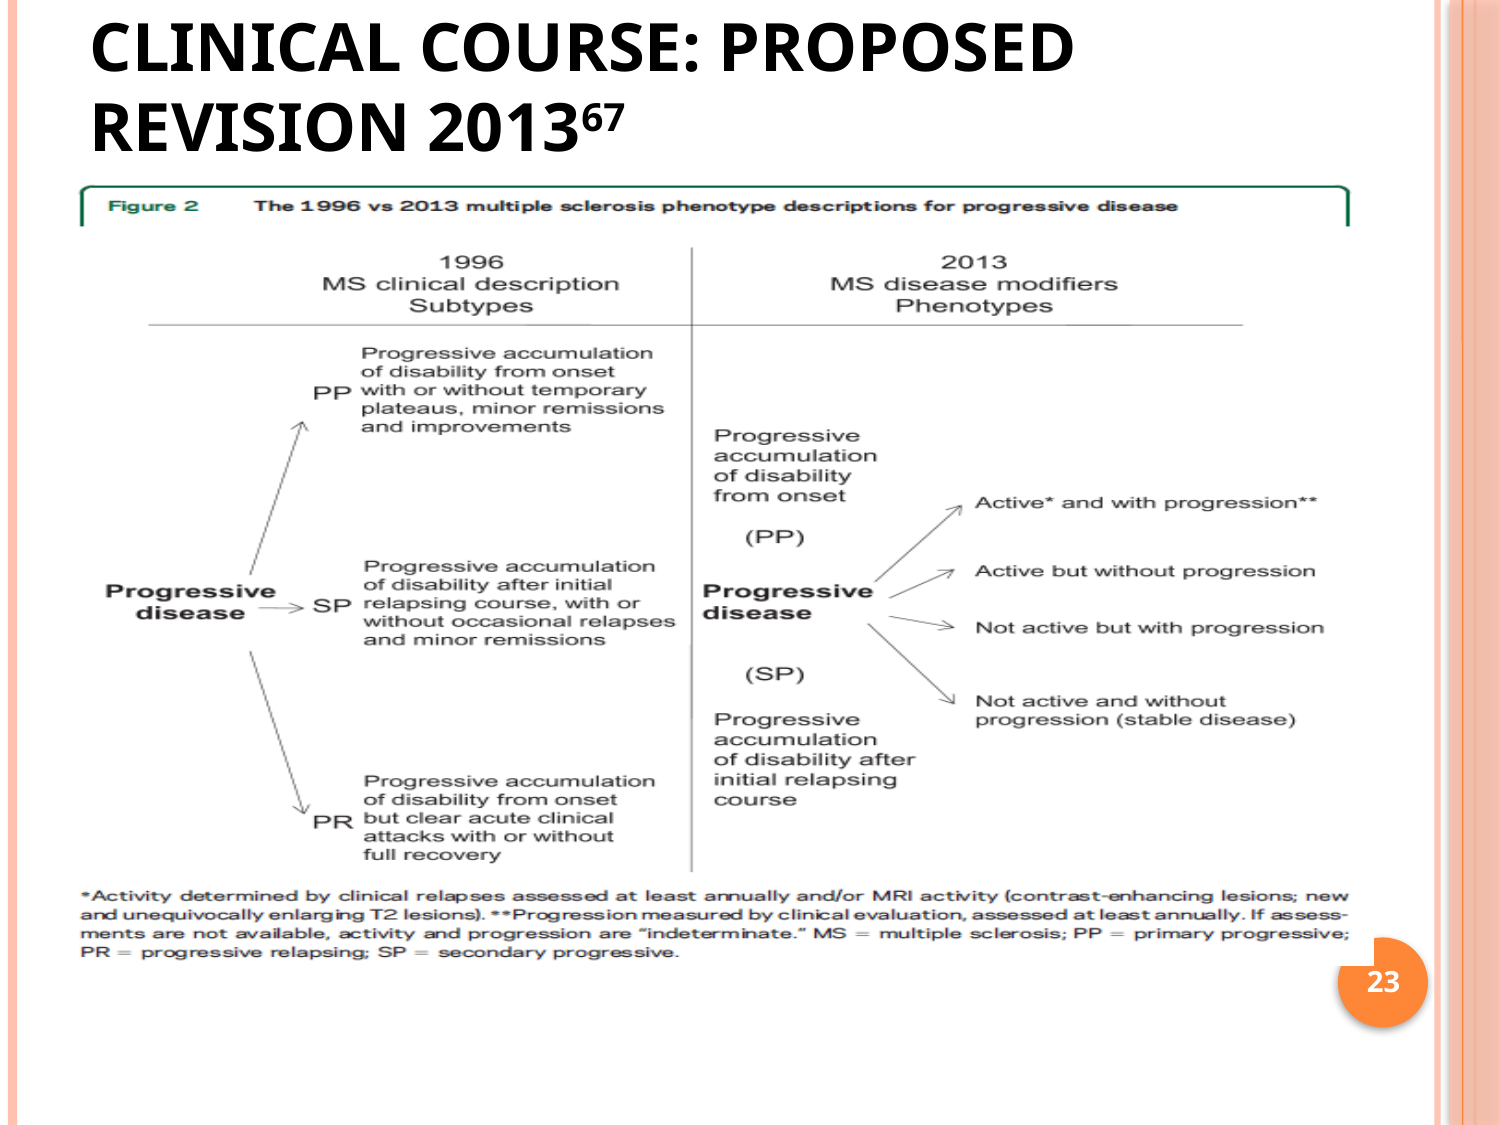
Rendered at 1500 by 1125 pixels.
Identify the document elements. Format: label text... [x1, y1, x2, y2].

slide_number 23 [1333, 940, 1434, 1027]
picture [74, 178, 1375, 966]
title Clinical course: proposed Revision 201367 [75, 8, 1416, 172]
